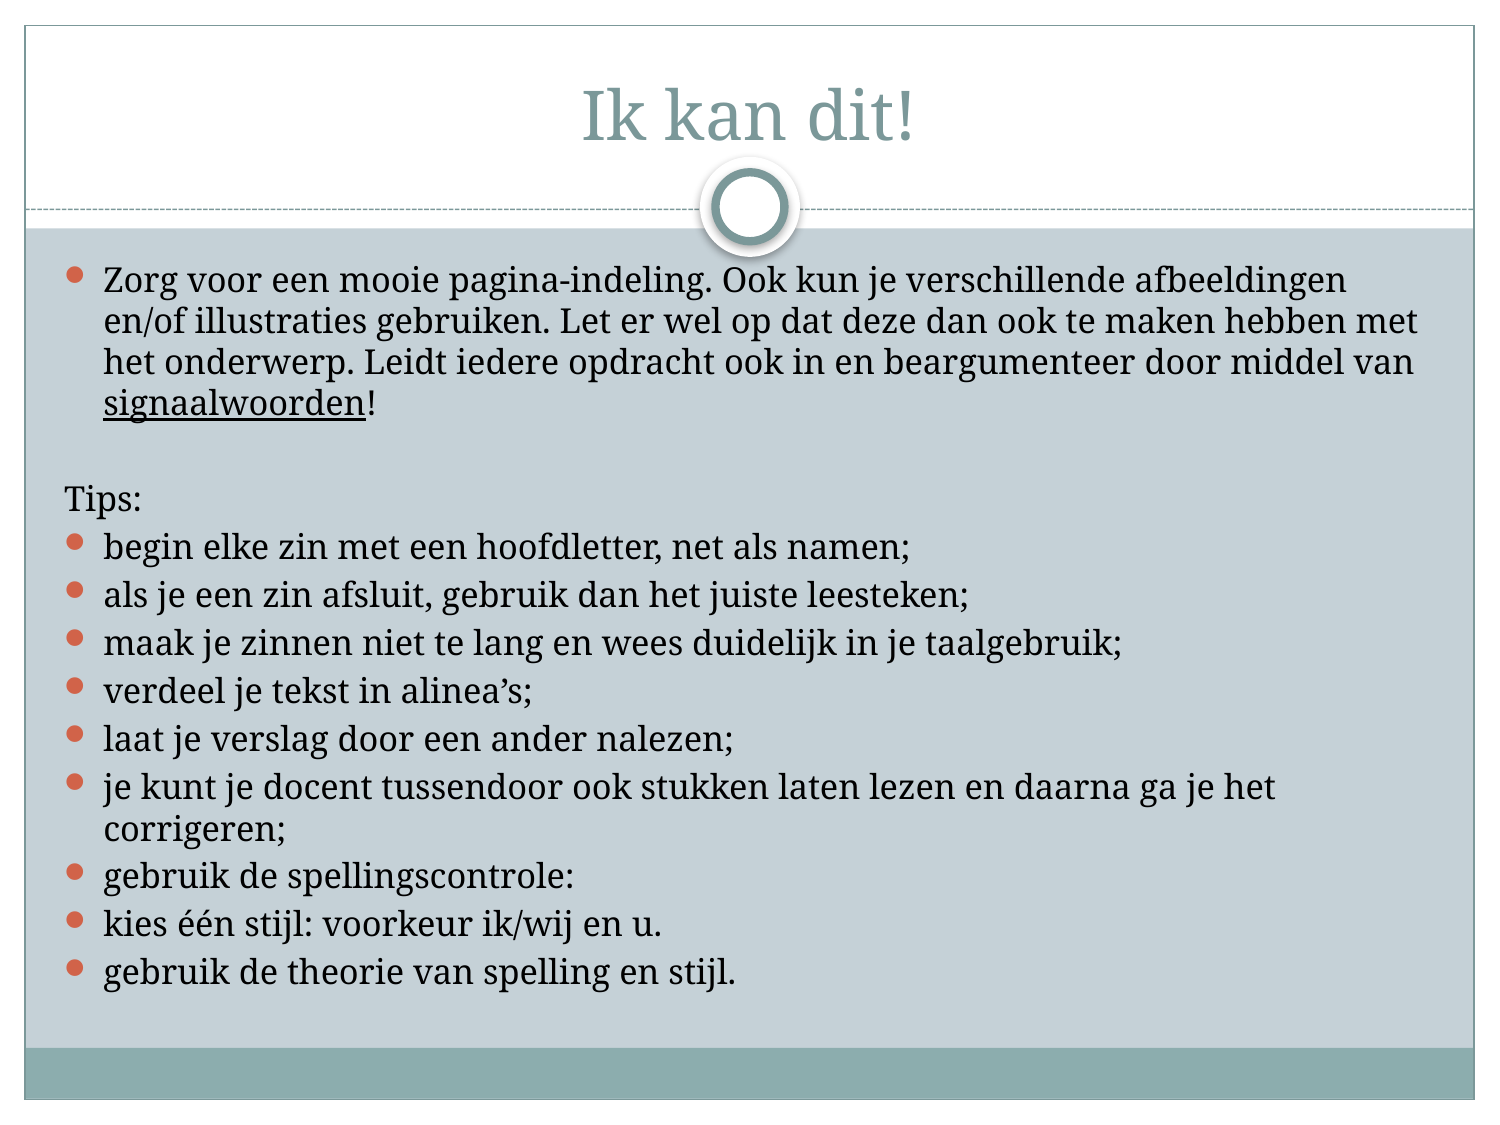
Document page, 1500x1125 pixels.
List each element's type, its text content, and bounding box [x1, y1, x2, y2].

list Zorg voor een mooie pagina-indeling. Ook kun je verschillende afbeeldingen en/of illustraties gebruiken. Let er wel op dat deze dan ook te maken hebben met het onderwerp. Leidt iedere opdracht ook in en beargumenteer door middel van signaalwoorden! Tips: begin elke zin met een hoofdletter, net als namen; als je een zin afsluit, gebruik dan het juiste leesteken; maak je zinnen niet te lang en wees duidelijk in je taalgebruik; verdeel je tekst in alinea’s; laat je verslag door een ander nalezen; je kunt je docent tussendoor ook stukken laten lezen en daarna ga je het corrigeren; gebruik de spellingscontrole: kies één stijl: voorkeur ik/wij en u. gebruik de theorie van spelling en stijl. [49, 250, 1445, 1001]
title Ik kan dit! [49, 37, 1450, 162]
